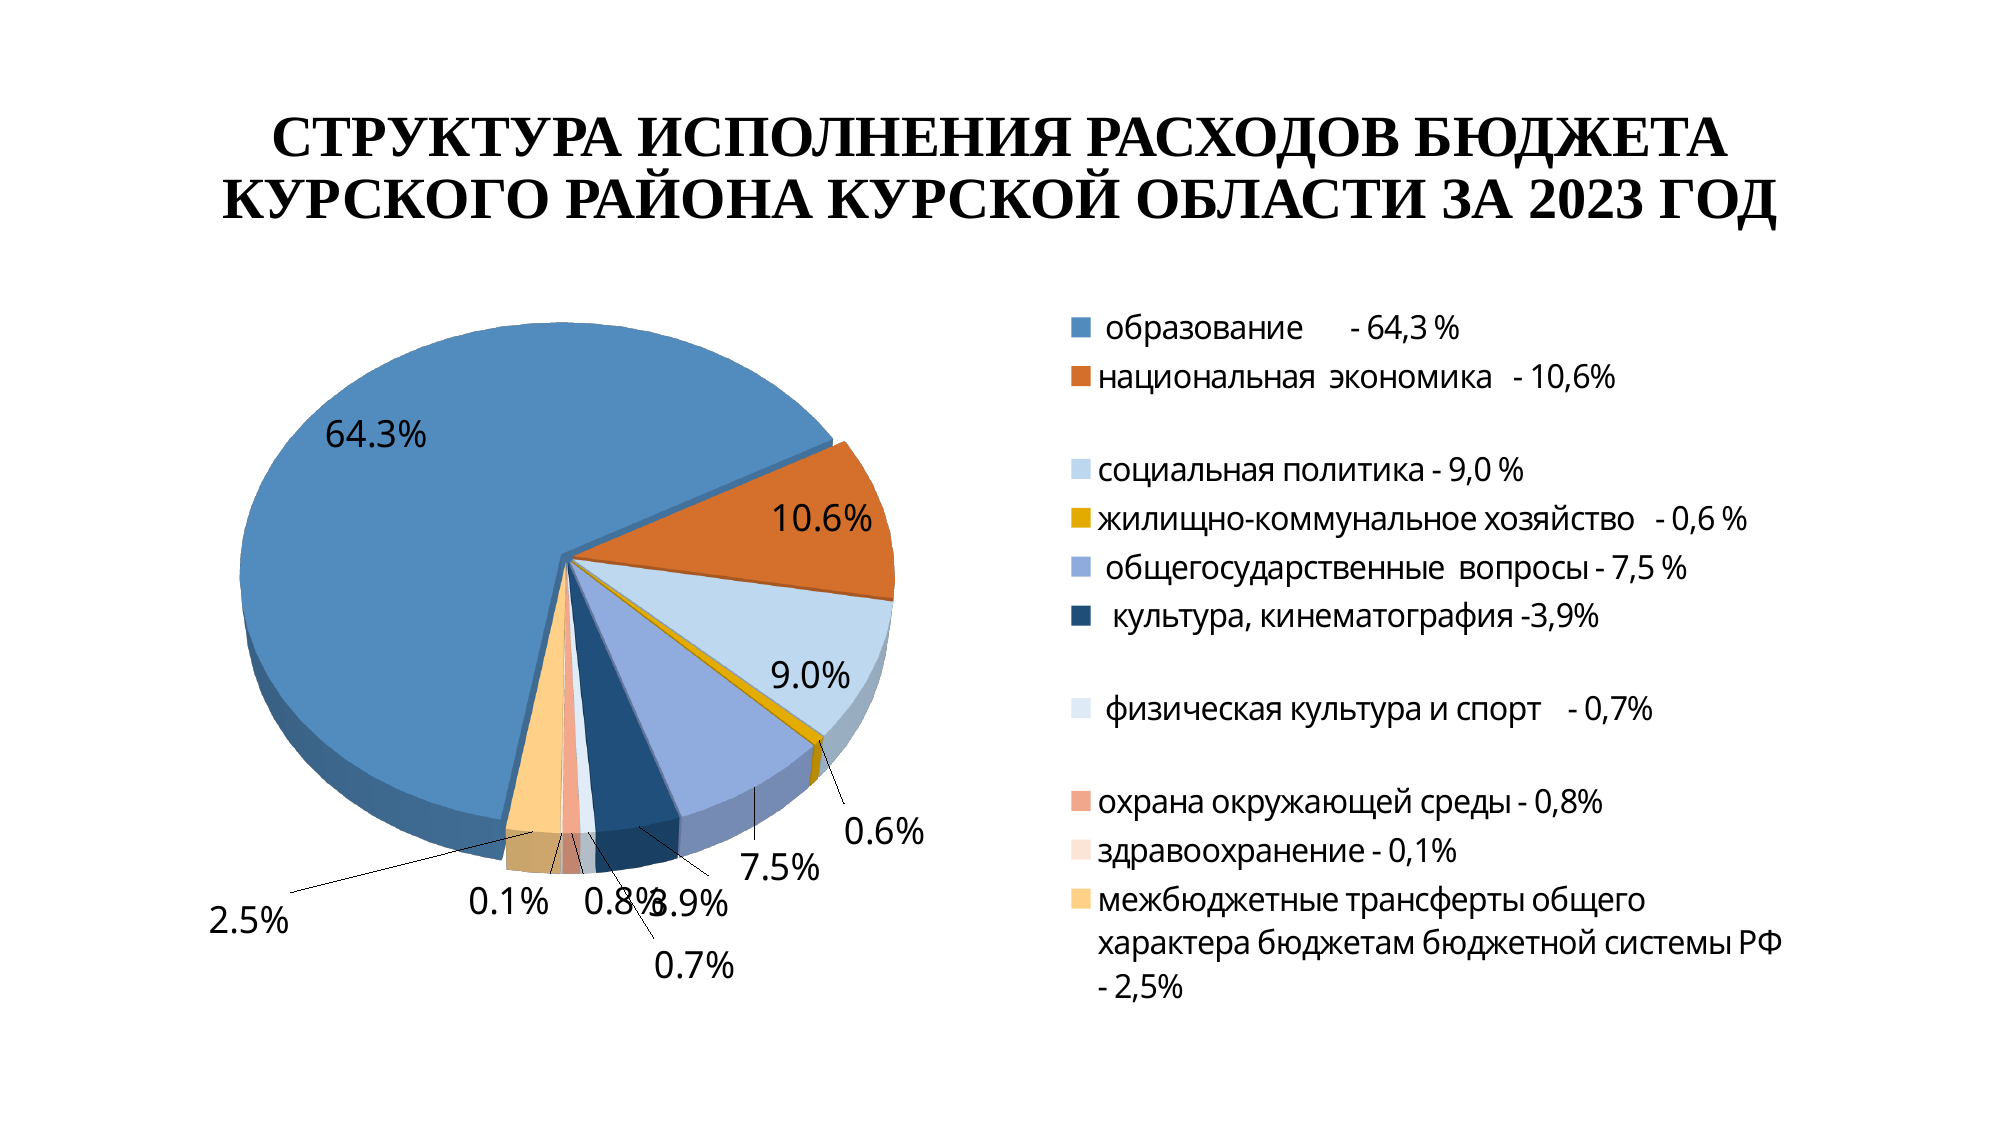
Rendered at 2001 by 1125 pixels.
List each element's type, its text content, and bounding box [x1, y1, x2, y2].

chart [137, 299, 1863, 1014]
title СТРУКТУРА ИСПОЛНЕНИЯ РАСХОДОВ БЮДЖЕТА КУРСКОГО РАЙОНА КУРСКОЙ ОБЛАСТИ ЗА 2023 ГОД [137, 59, 1863, 278]
